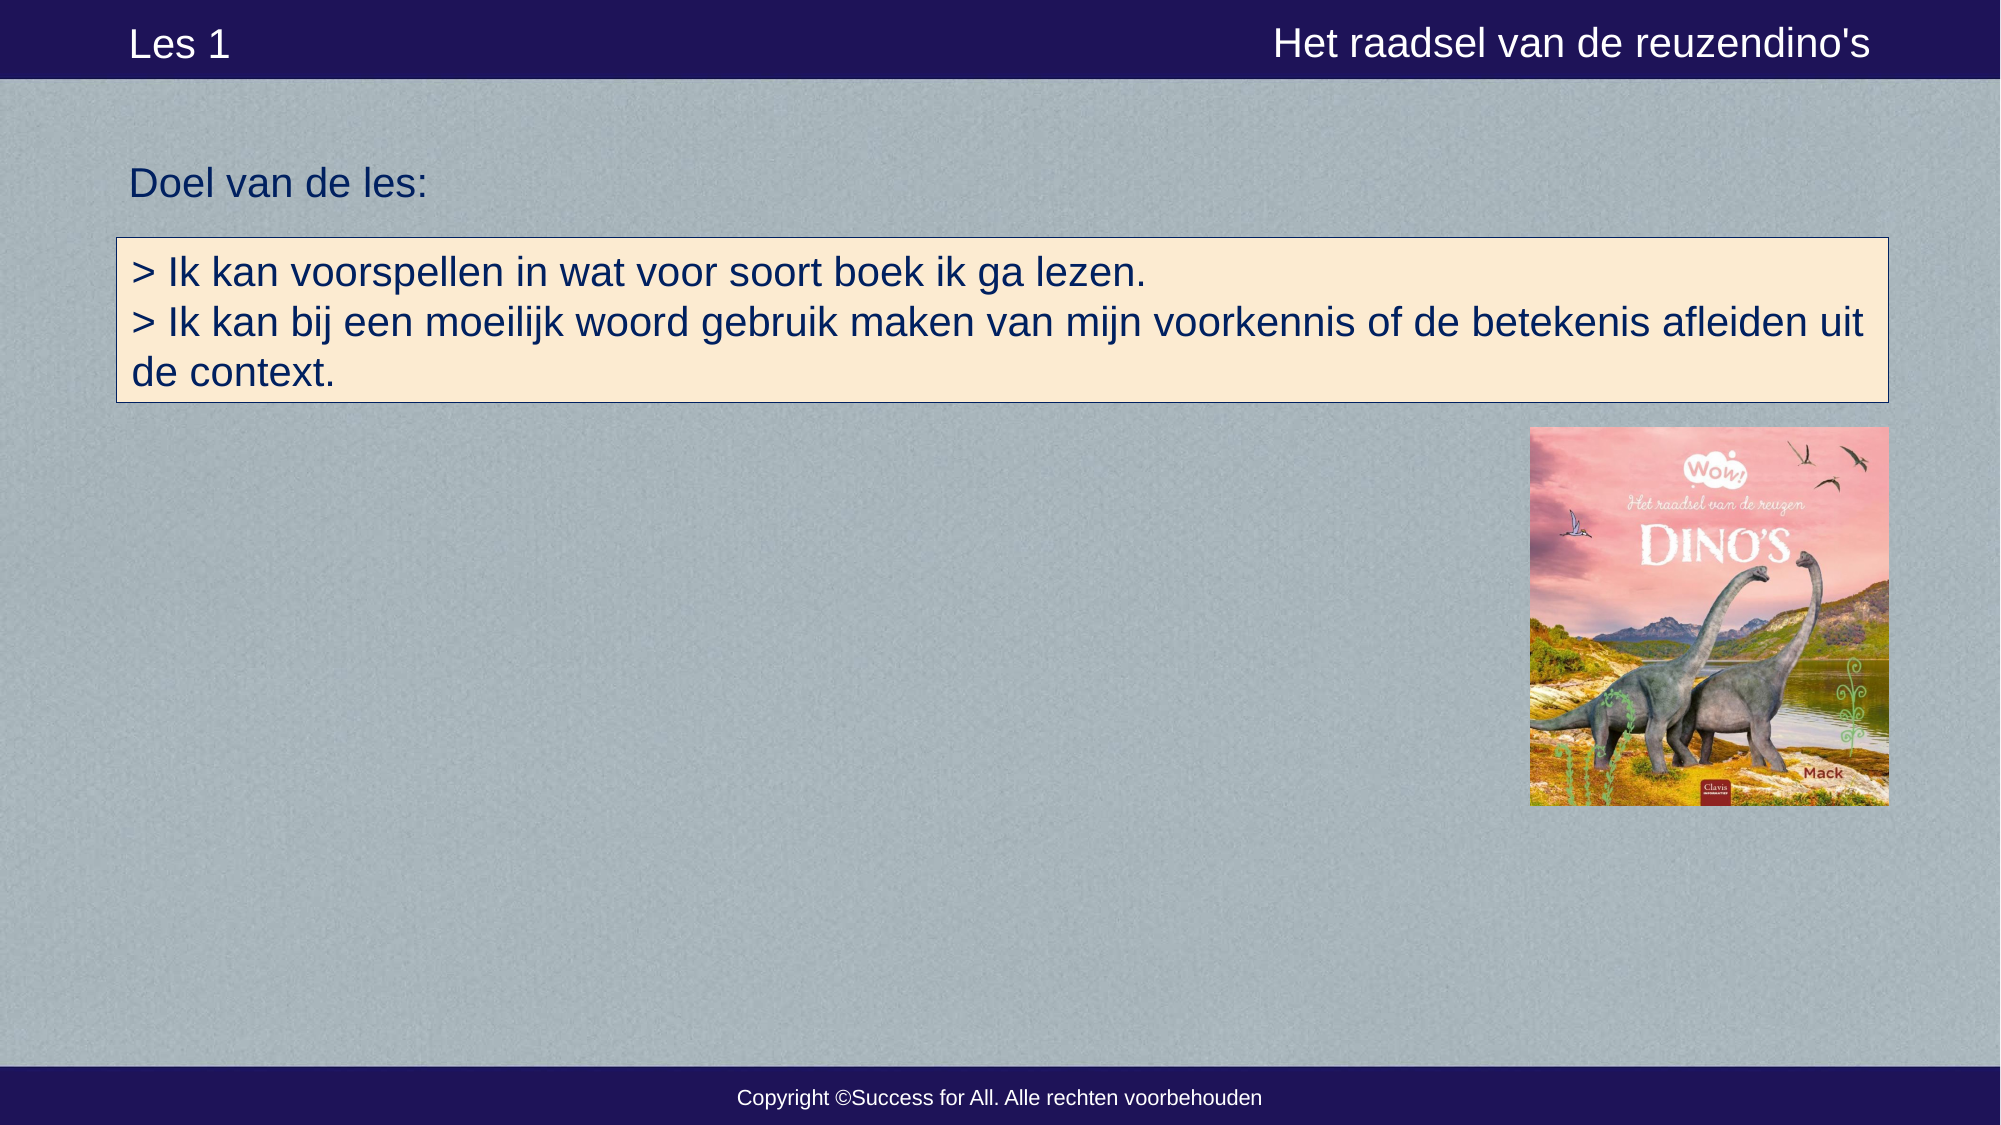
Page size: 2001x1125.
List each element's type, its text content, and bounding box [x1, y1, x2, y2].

text_box > Ik kan voorspellen in wat voor soort boek ik ga lezen. > Ik kan bij een moeilijk woord gebruik maken van mijn voorkennis of de betekenis afleiden uit de context. [116, 237, 1889, 403]
text_box Het raadsel van de reuzendino's [999, 8, 1886, 73]
text_box Les 1 [114, 9, 354, 75]
text_box Doel van de les: [113, 148, 1635, 214]
picture [0, 0, 2001, 1125]
text_box Copyright ©Success for All. Alle rechten voorbehouden [0, 1076, 2000, 1125]
